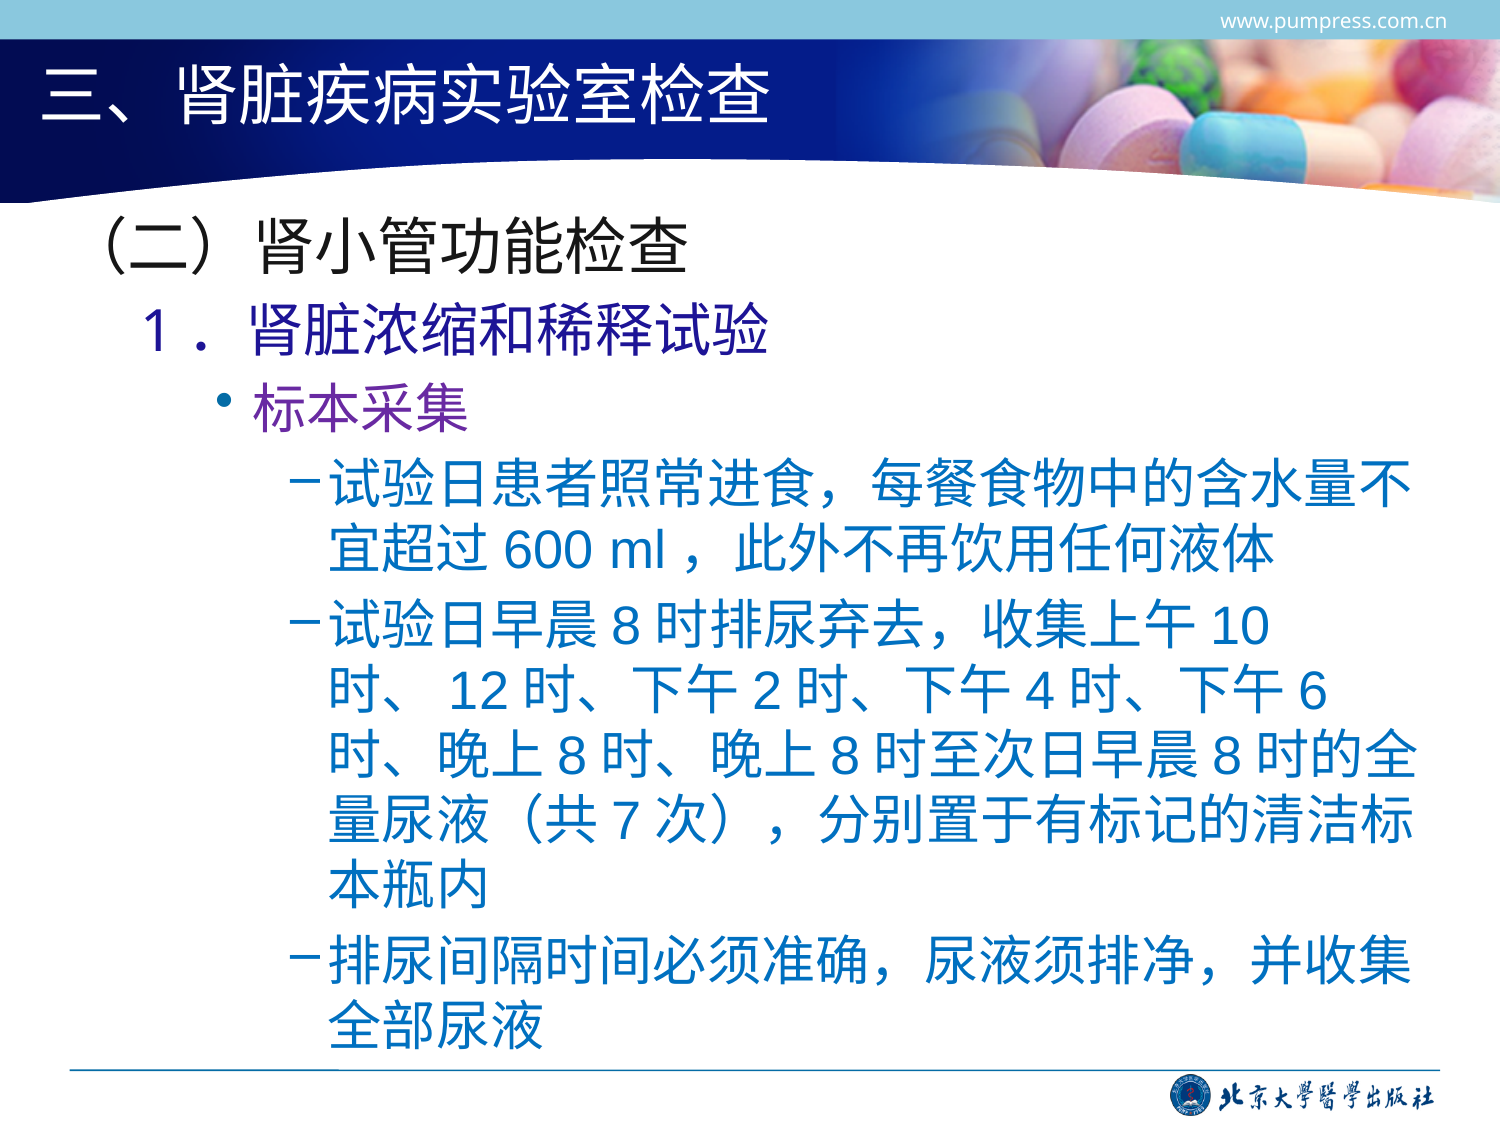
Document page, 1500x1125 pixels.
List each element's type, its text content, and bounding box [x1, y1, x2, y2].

list （二）肾小管功能检查 1．肾脏浓缩和稀释试验 标本采集 试验日患者照常进食，每餐食物中的含水量不宜超过600 ml，此外不再饮用任何液体 试验日早晨8时排尿弃去，收集上午10时、12时、下午2时、下午4时、下午6时、晚上8时、晚上8时至次日早晨8时的全量尿液（共7次），分别置于有标记的清洁标本瓶内 排尿间隔时间必须准确，尿液须排净，并收集全部尿液 [49, 198, 1463, 1026]
picture [0, 40, 1500, 203]
title 三、肾脏疾病实验室检查 [23, 46, 1349, 140]
picture [1170, 1074, 1436, 1118]
slide_number www.pumpress.com.cn [1024, 0, 1463, 38]
